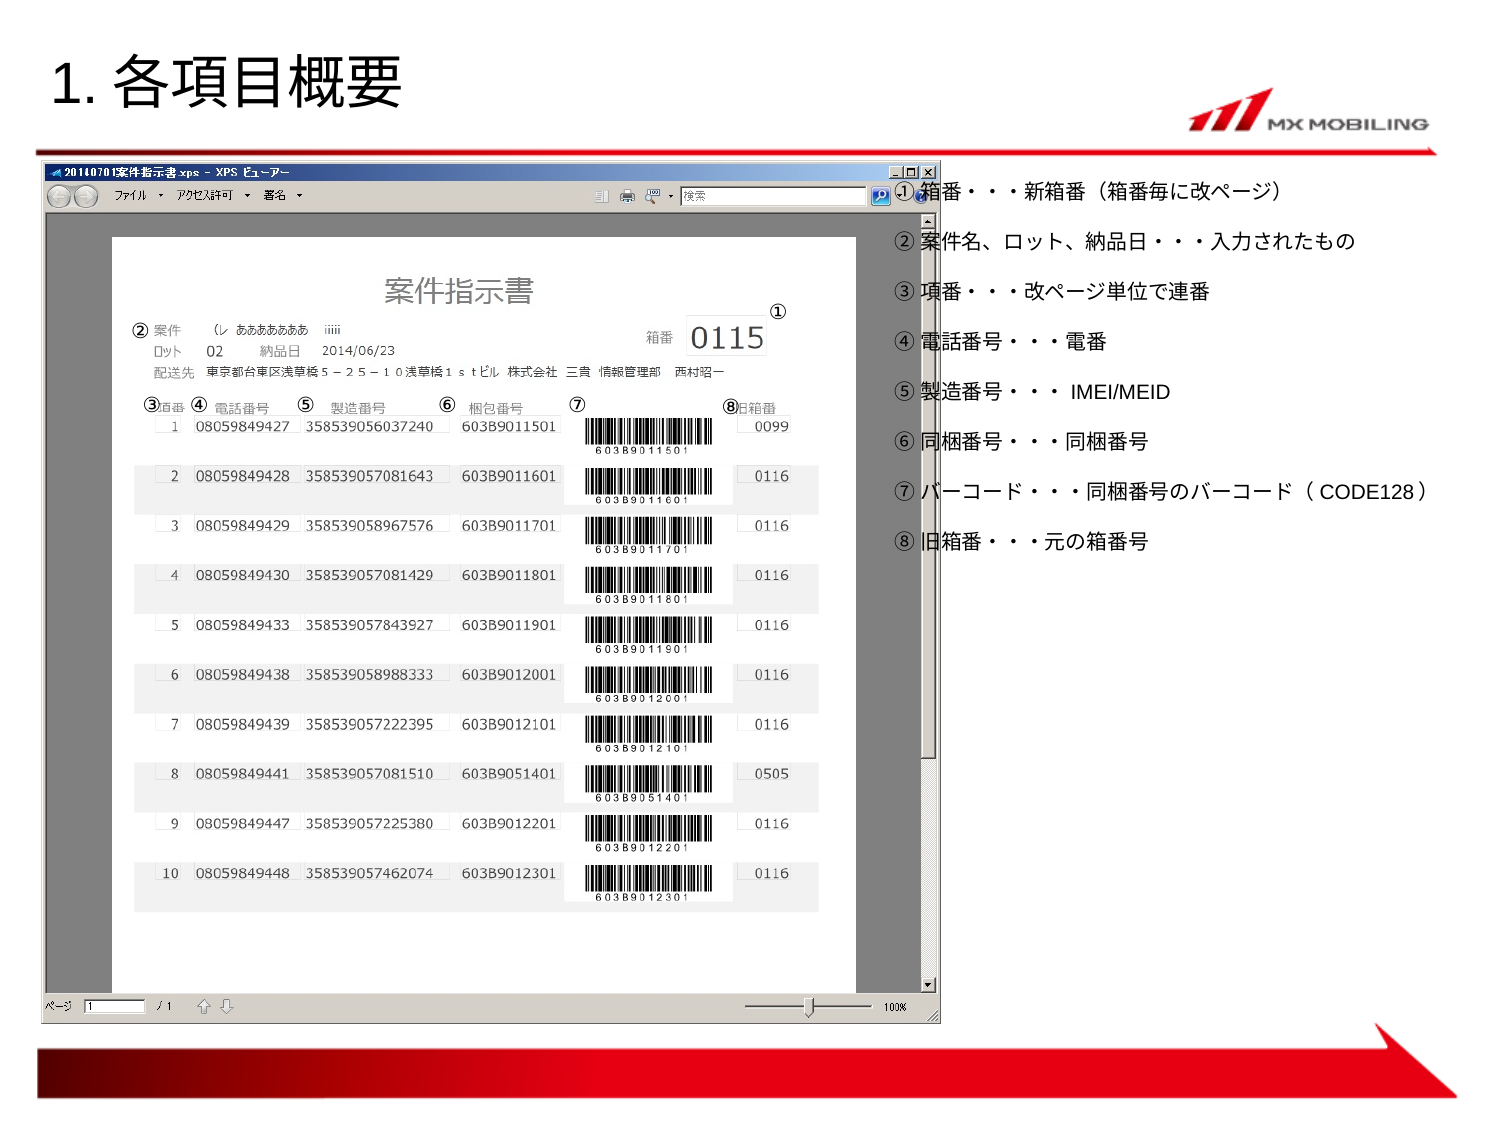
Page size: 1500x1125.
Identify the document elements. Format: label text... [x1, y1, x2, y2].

text_box ①箱番・・・新箱番（箱番毎に改ページ） ②案件名、ロット、納品日・・・入力されたもの ③項番・・・改ページ単位で連番 ④電話番号・・・電番 ⑤製造番号・・・IMEI/MEID ⑥同梱番号・・・同梱番号 ⑦バーコード・・・同梱番号のバーコード（CODE128） ⑧旧箱番・・・元の箱番号 [946, 172, 1446, 560]
title 1.各項目概要 [50, 36, 1450, 125]
picture [0, 0, 1500, 1125]
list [41, 160, 942, 1024]
